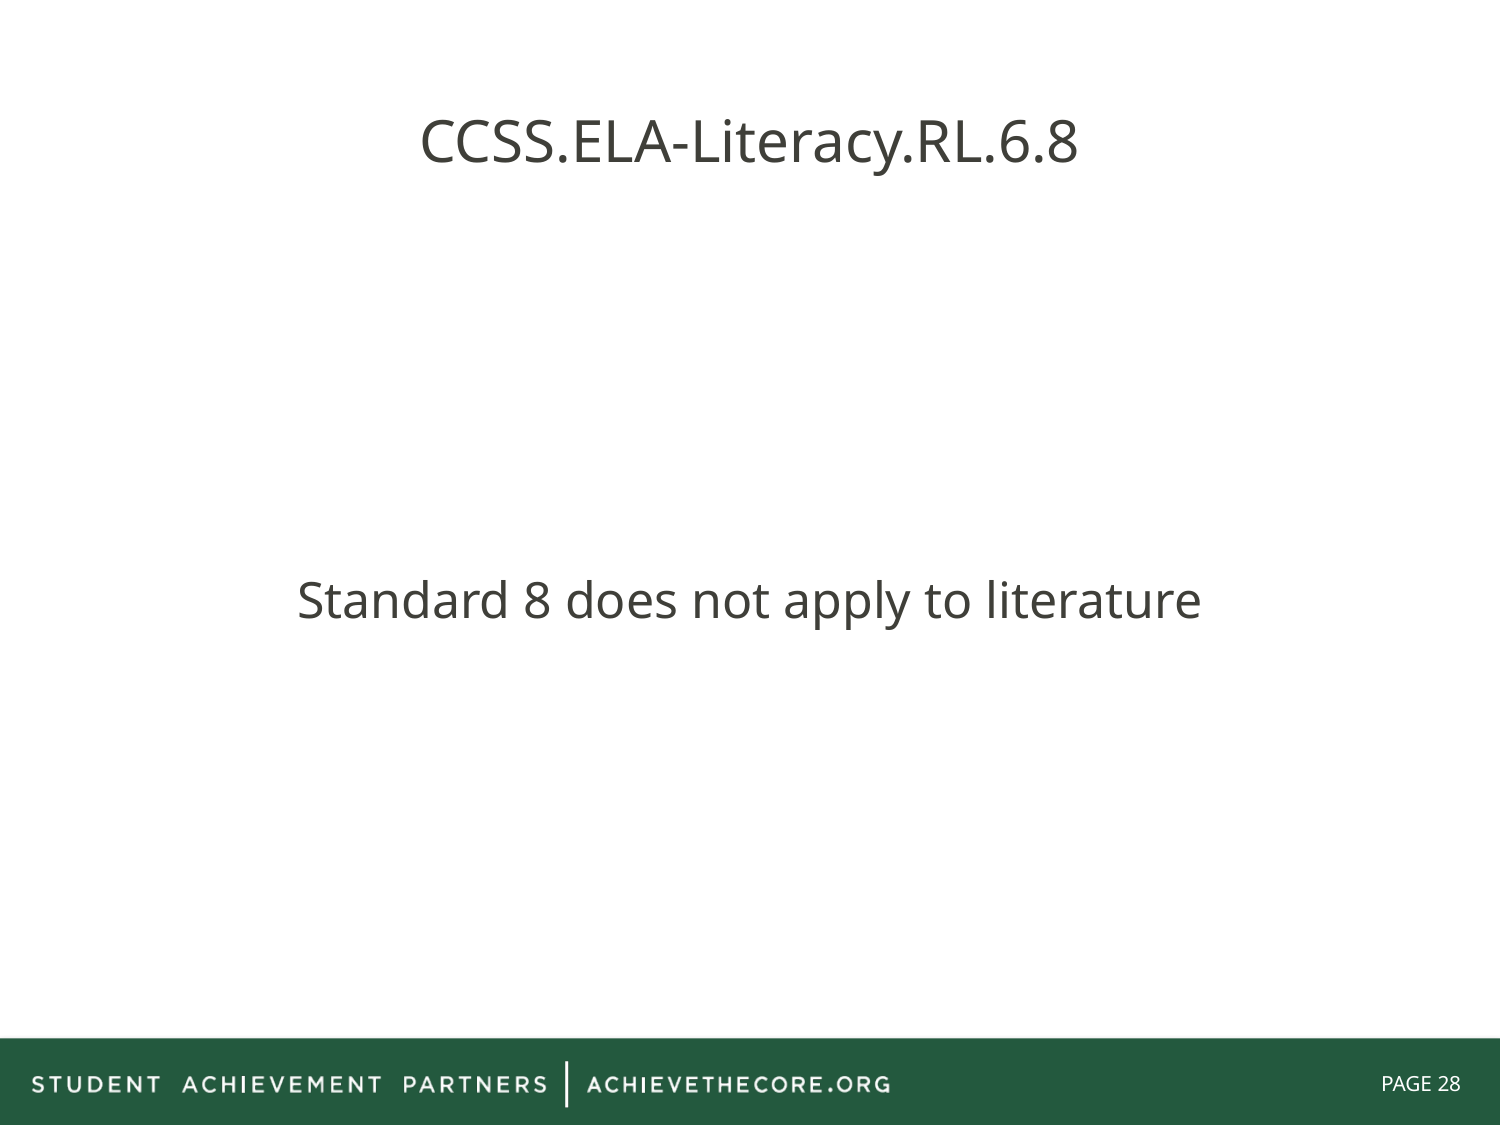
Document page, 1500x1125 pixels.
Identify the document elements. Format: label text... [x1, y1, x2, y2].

list Standard 8 does not apply to literature [75, 262, 1425, 1005]
title CCSS.ELA-Literacy.RL.6.8 [75, 45, 1425, 233]
